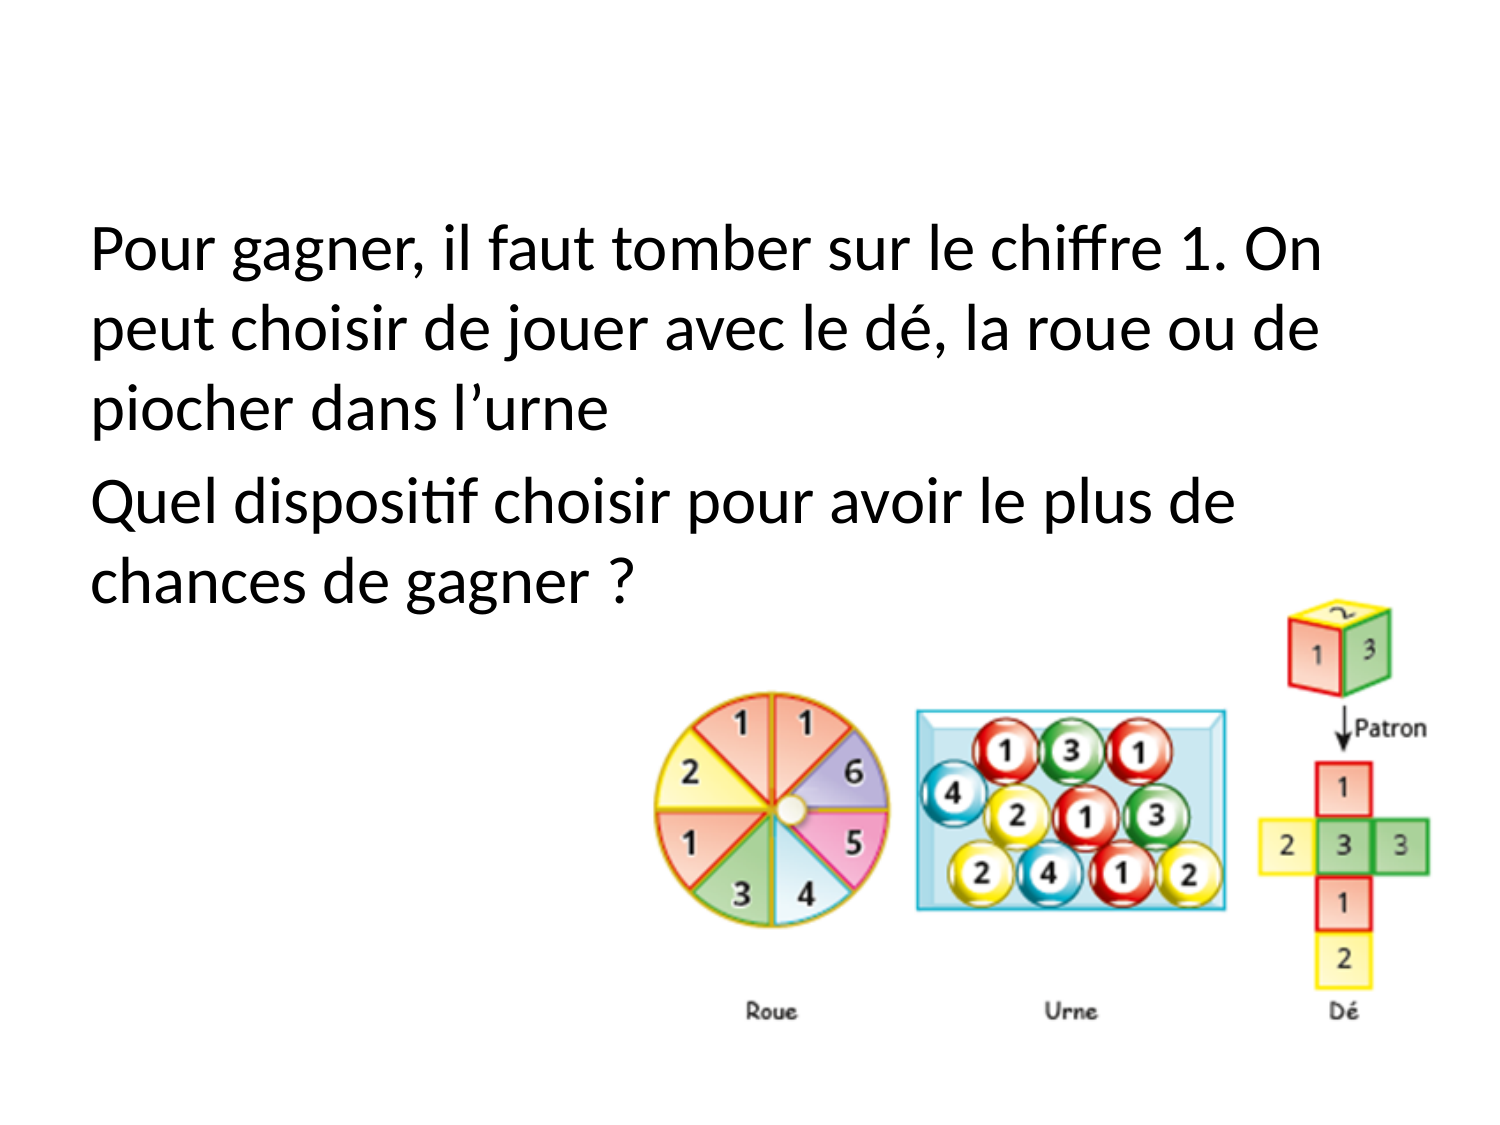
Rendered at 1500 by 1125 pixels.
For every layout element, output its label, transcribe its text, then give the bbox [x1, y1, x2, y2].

list Pour gagner, il faut tomber sur le chiffre 1. On peut choisir de jouer avec le dé, la roue ou de piocher dans l’urne Quel dispositif choisir pour avoir le plus de chances de gagner ? [75, 196, 1425, 1005]
picture [644, 578, 1473, 1064]
